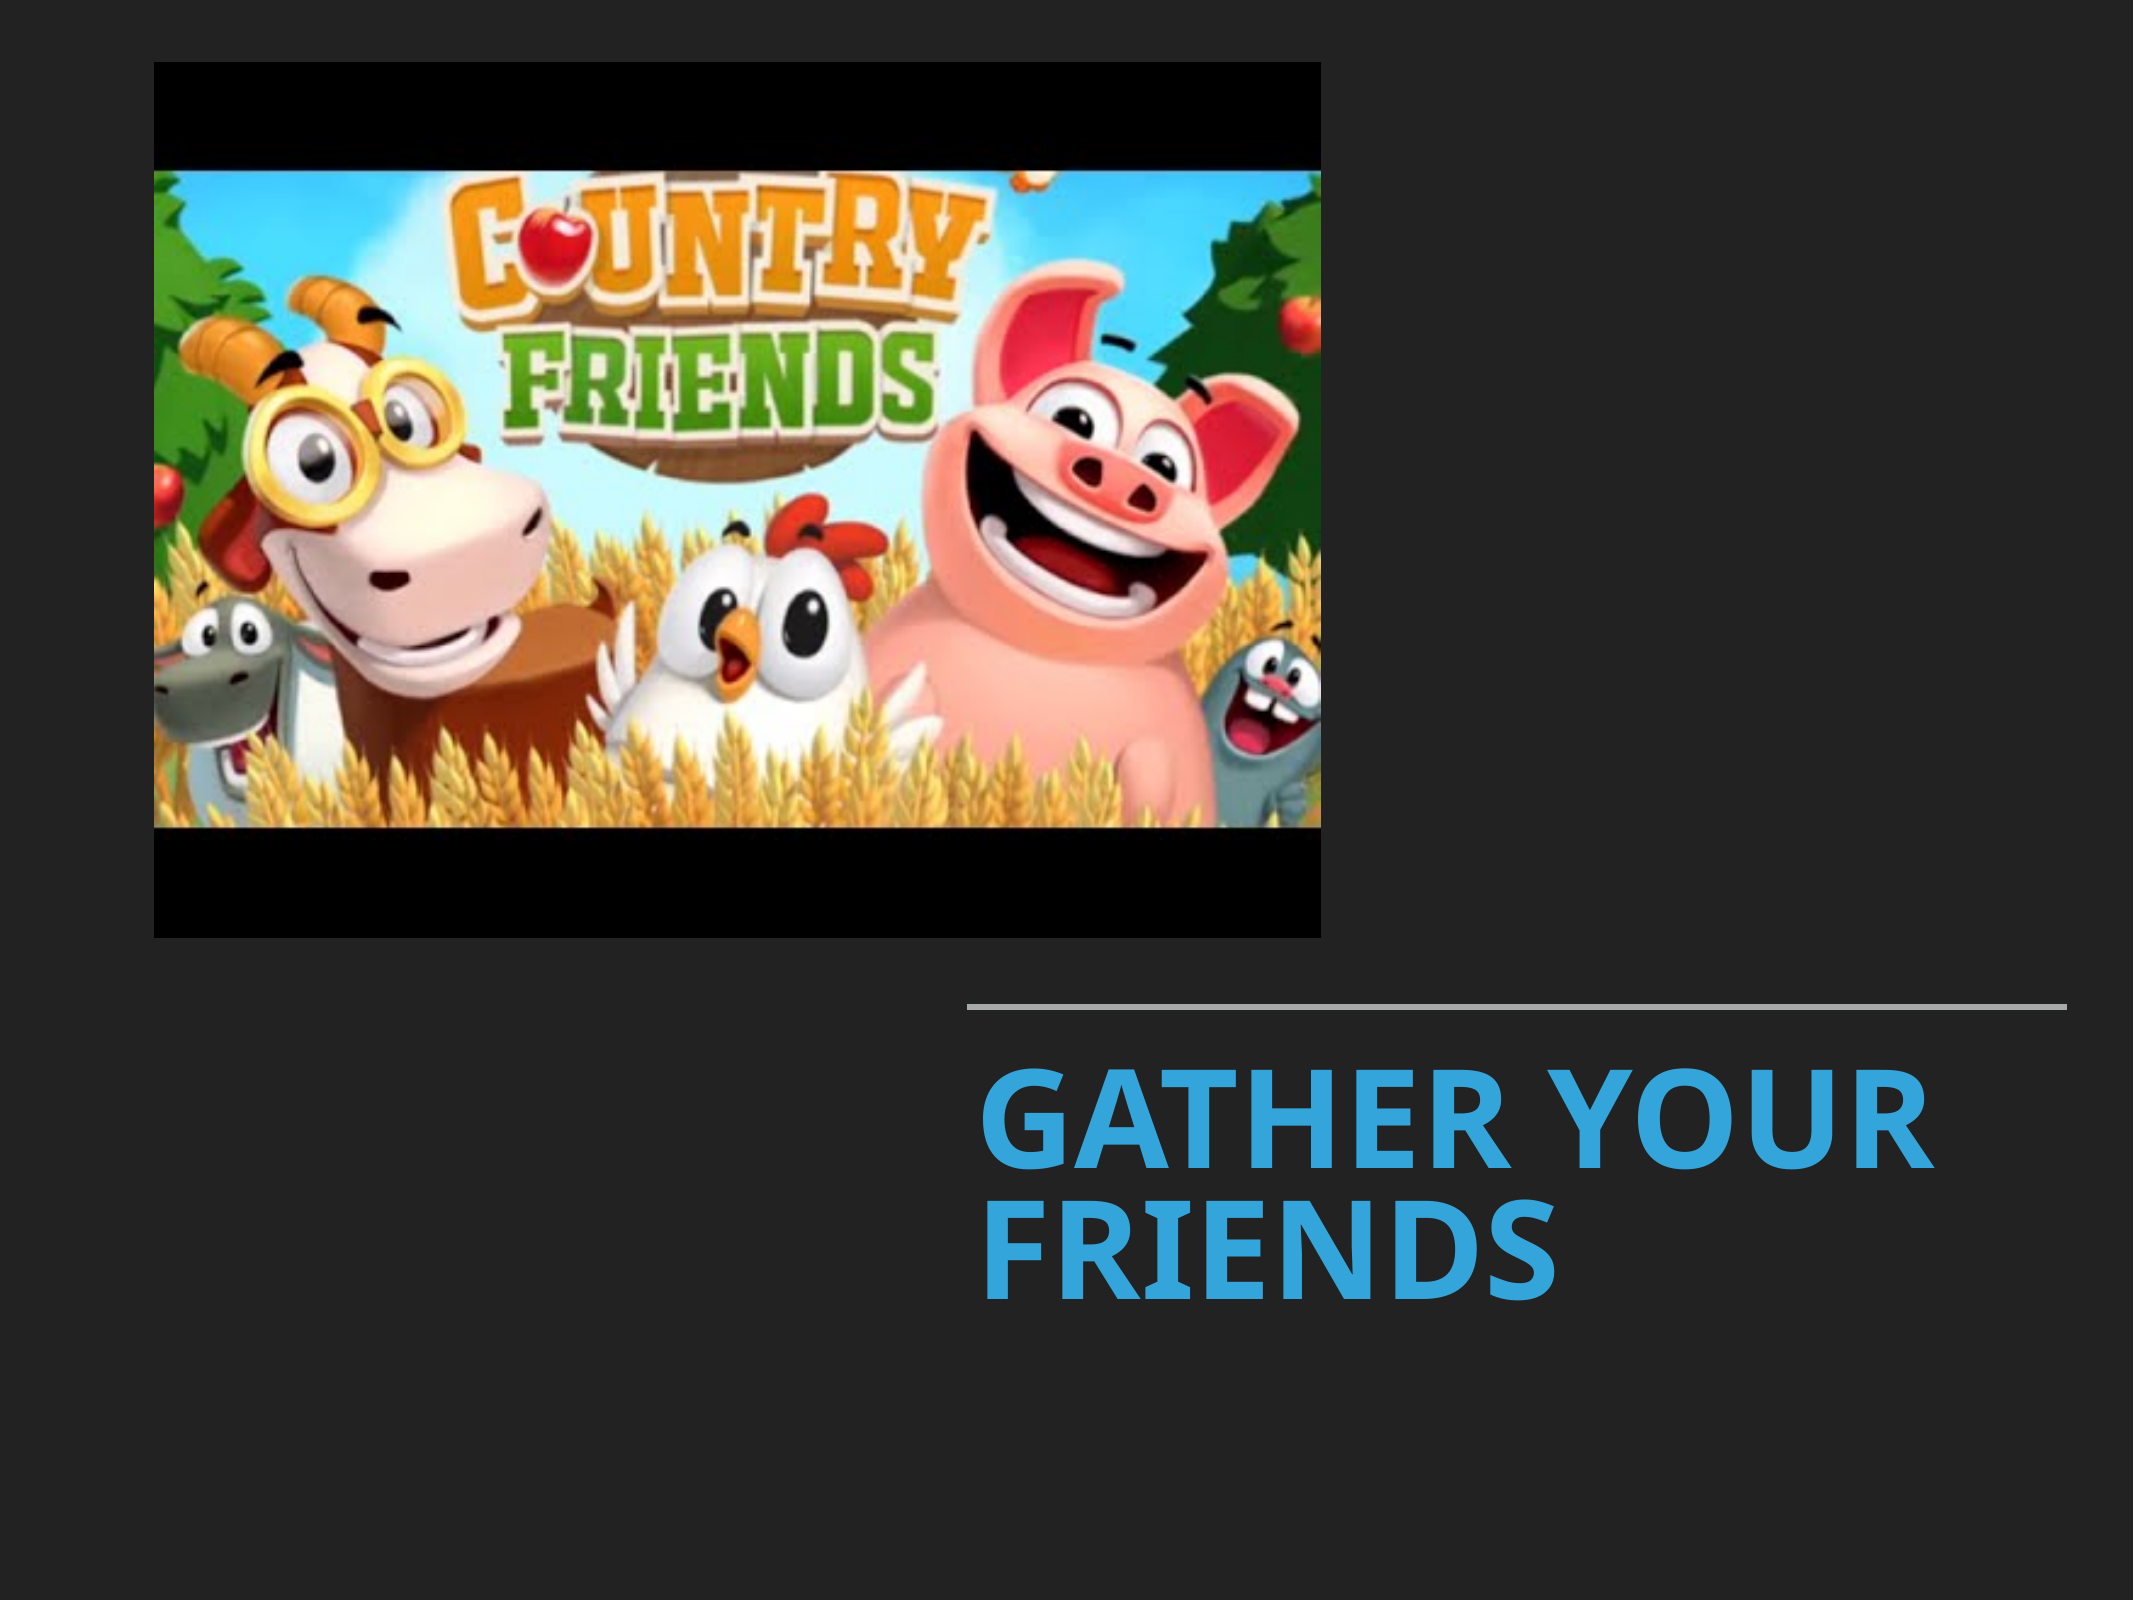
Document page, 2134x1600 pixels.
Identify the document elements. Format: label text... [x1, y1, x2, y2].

picture [153, 62, 1322, 938]
title Gather Your Friends [966, 1053, 2068, 1499]
